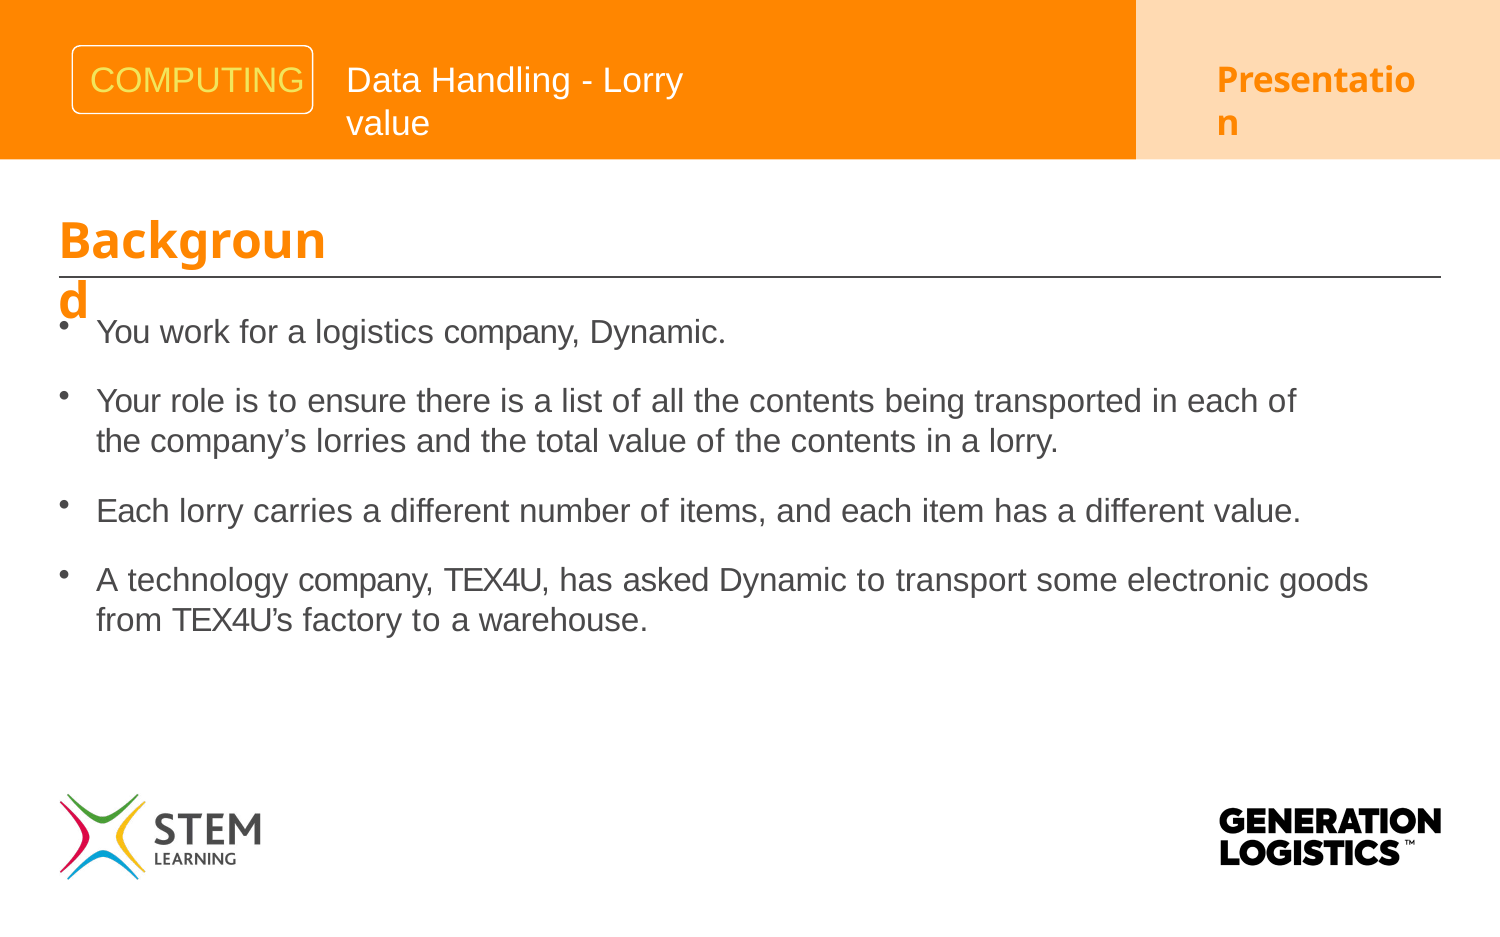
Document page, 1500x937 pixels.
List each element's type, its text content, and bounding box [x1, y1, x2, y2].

picture [1219, 807, 1441, 866]
text_box [72, 45, 313, 114]
title Data Handling - Lorry value [344, 55, 777, 214]
text_box Presentation [1214, 55, 1423, 143]
picture [59, 793, 261, 880]
text_box Background [56, 206, 331, 308]
text_box You work for a logistics company, Dynamic. Your role is to ensure there is a list of all the contents being transported in each of the company’s lorries and the total value of the contents in a lorry. Each lorry carries a different number of items, and each item has a different value. A technology company, TEX4U, has asked Dynamic to transport some electronic goods from TEX4U’s factory to a warehouse. [56, 308, 1371, 639]
